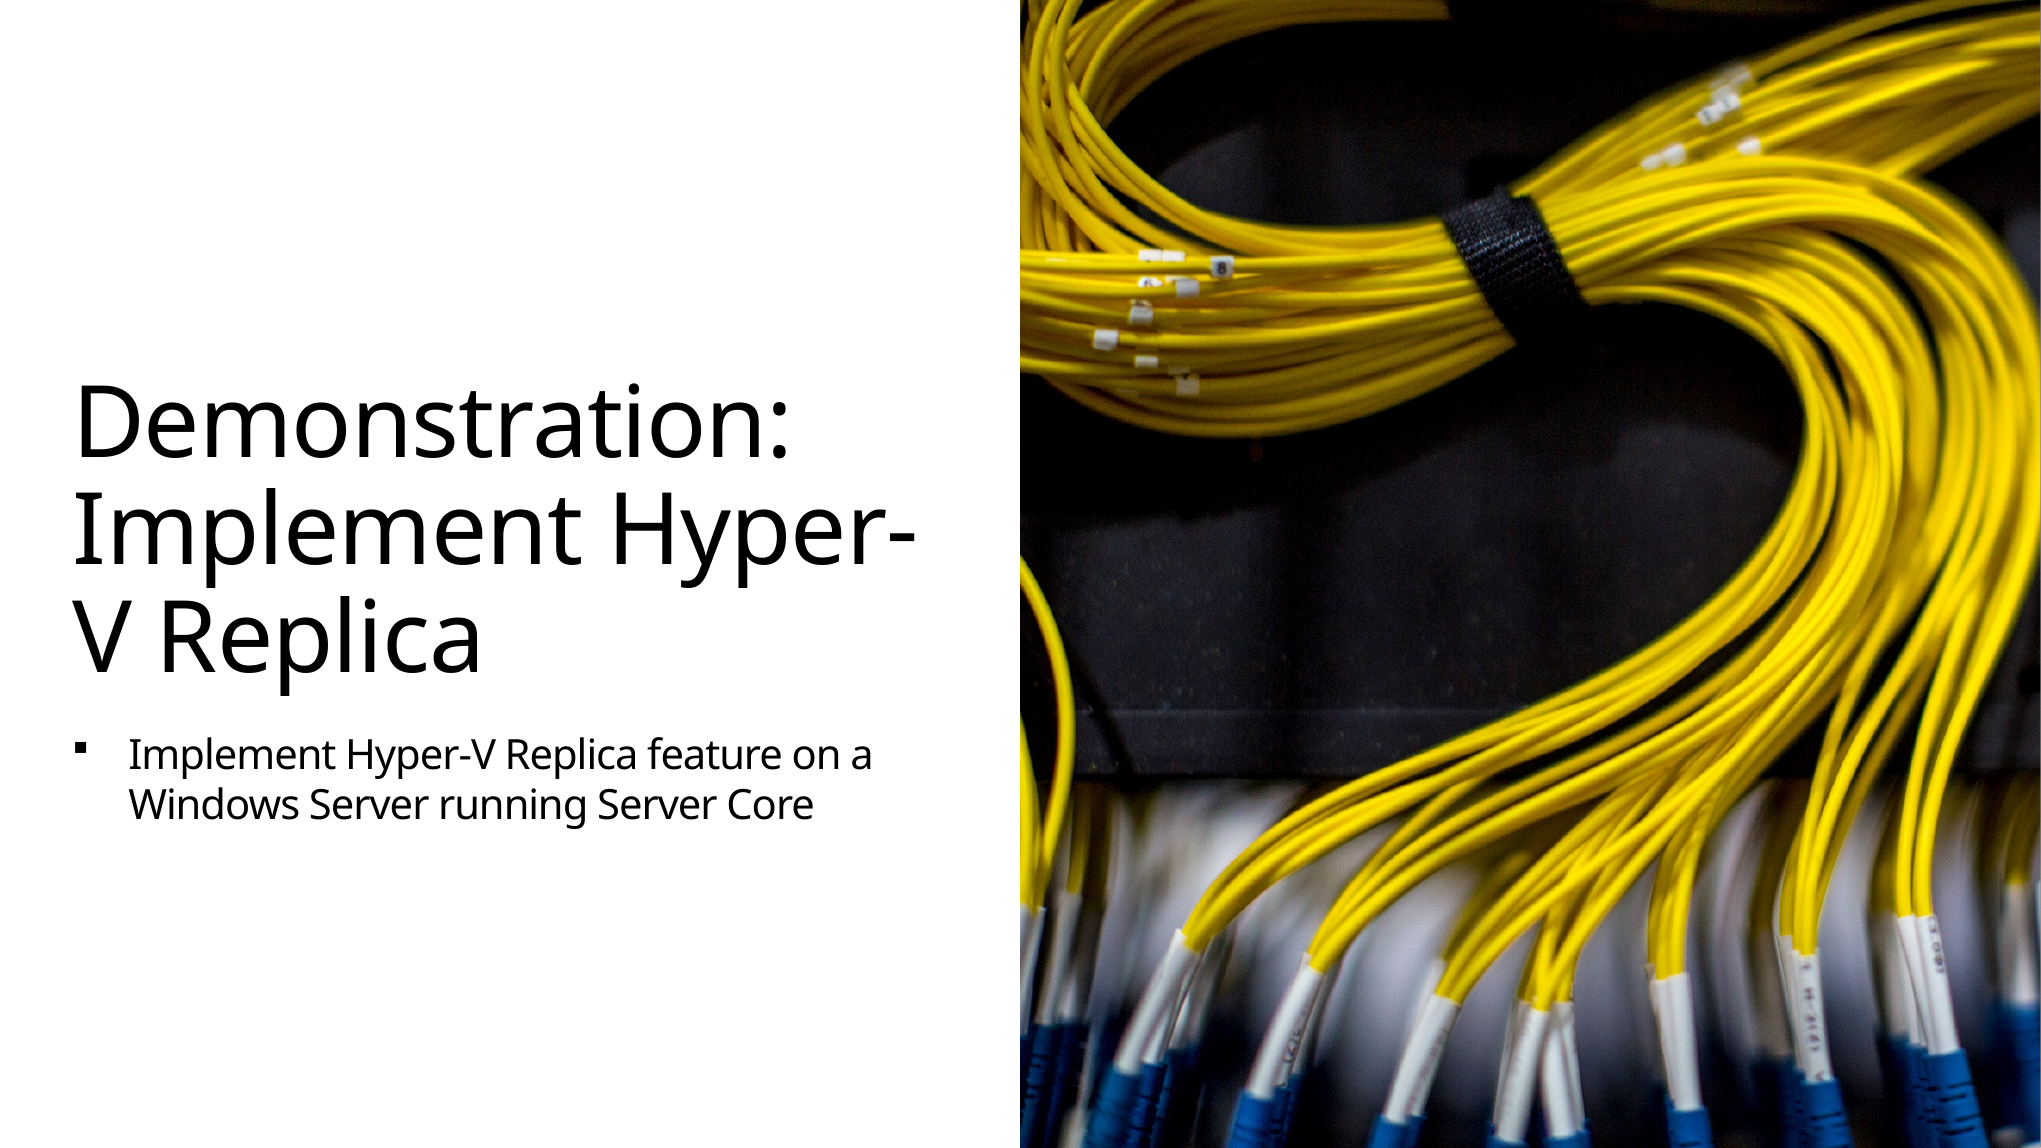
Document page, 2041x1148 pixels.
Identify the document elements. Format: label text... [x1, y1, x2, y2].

title Demonstration: Implement Hyper-V Replica [71, 424, 981, 725]
picture [1020, 0, 2041, 1148]
subtitle Implement Hyper-V Replica feature on a Windows Server running Server Core [71, 727, 981, 1005]
